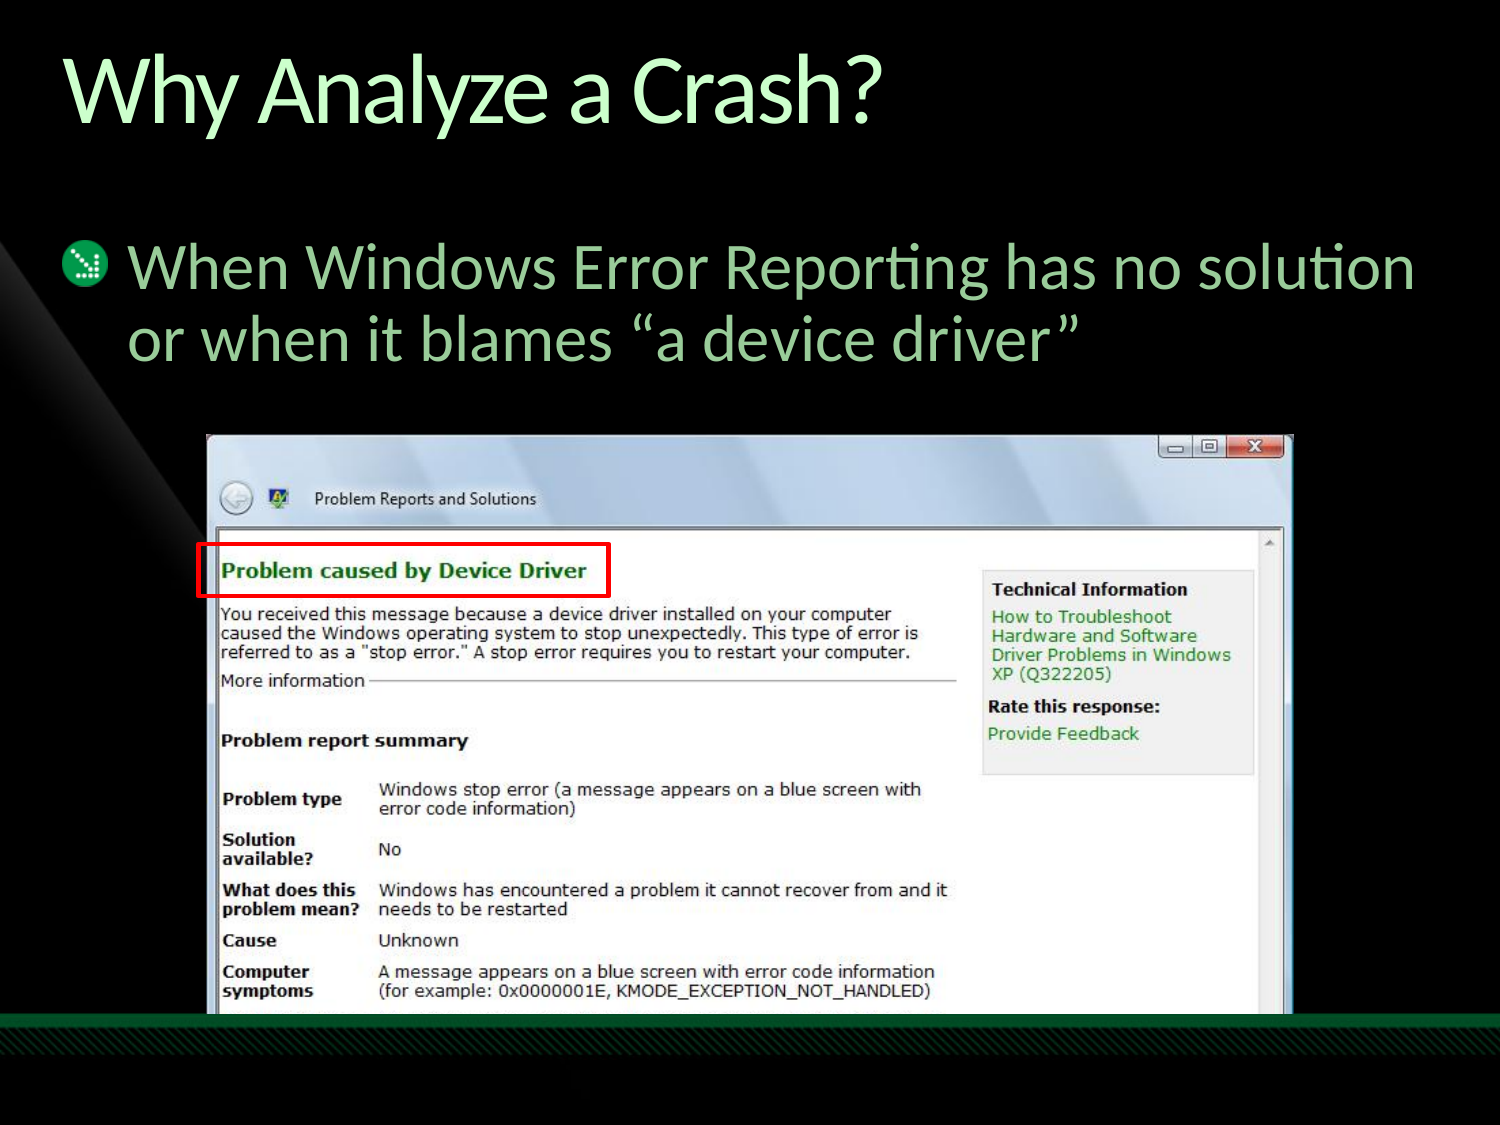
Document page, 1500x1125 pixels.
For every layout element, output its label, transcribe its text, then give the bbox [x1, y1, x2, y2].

list When Windows Error Reporting has no solution or when it blames “a device driver” [62, 231, 1438, 980]
picture [0, 0, 1500, 1125]
title Why Analyze a Crash? [62, 37, 1438, 147]
